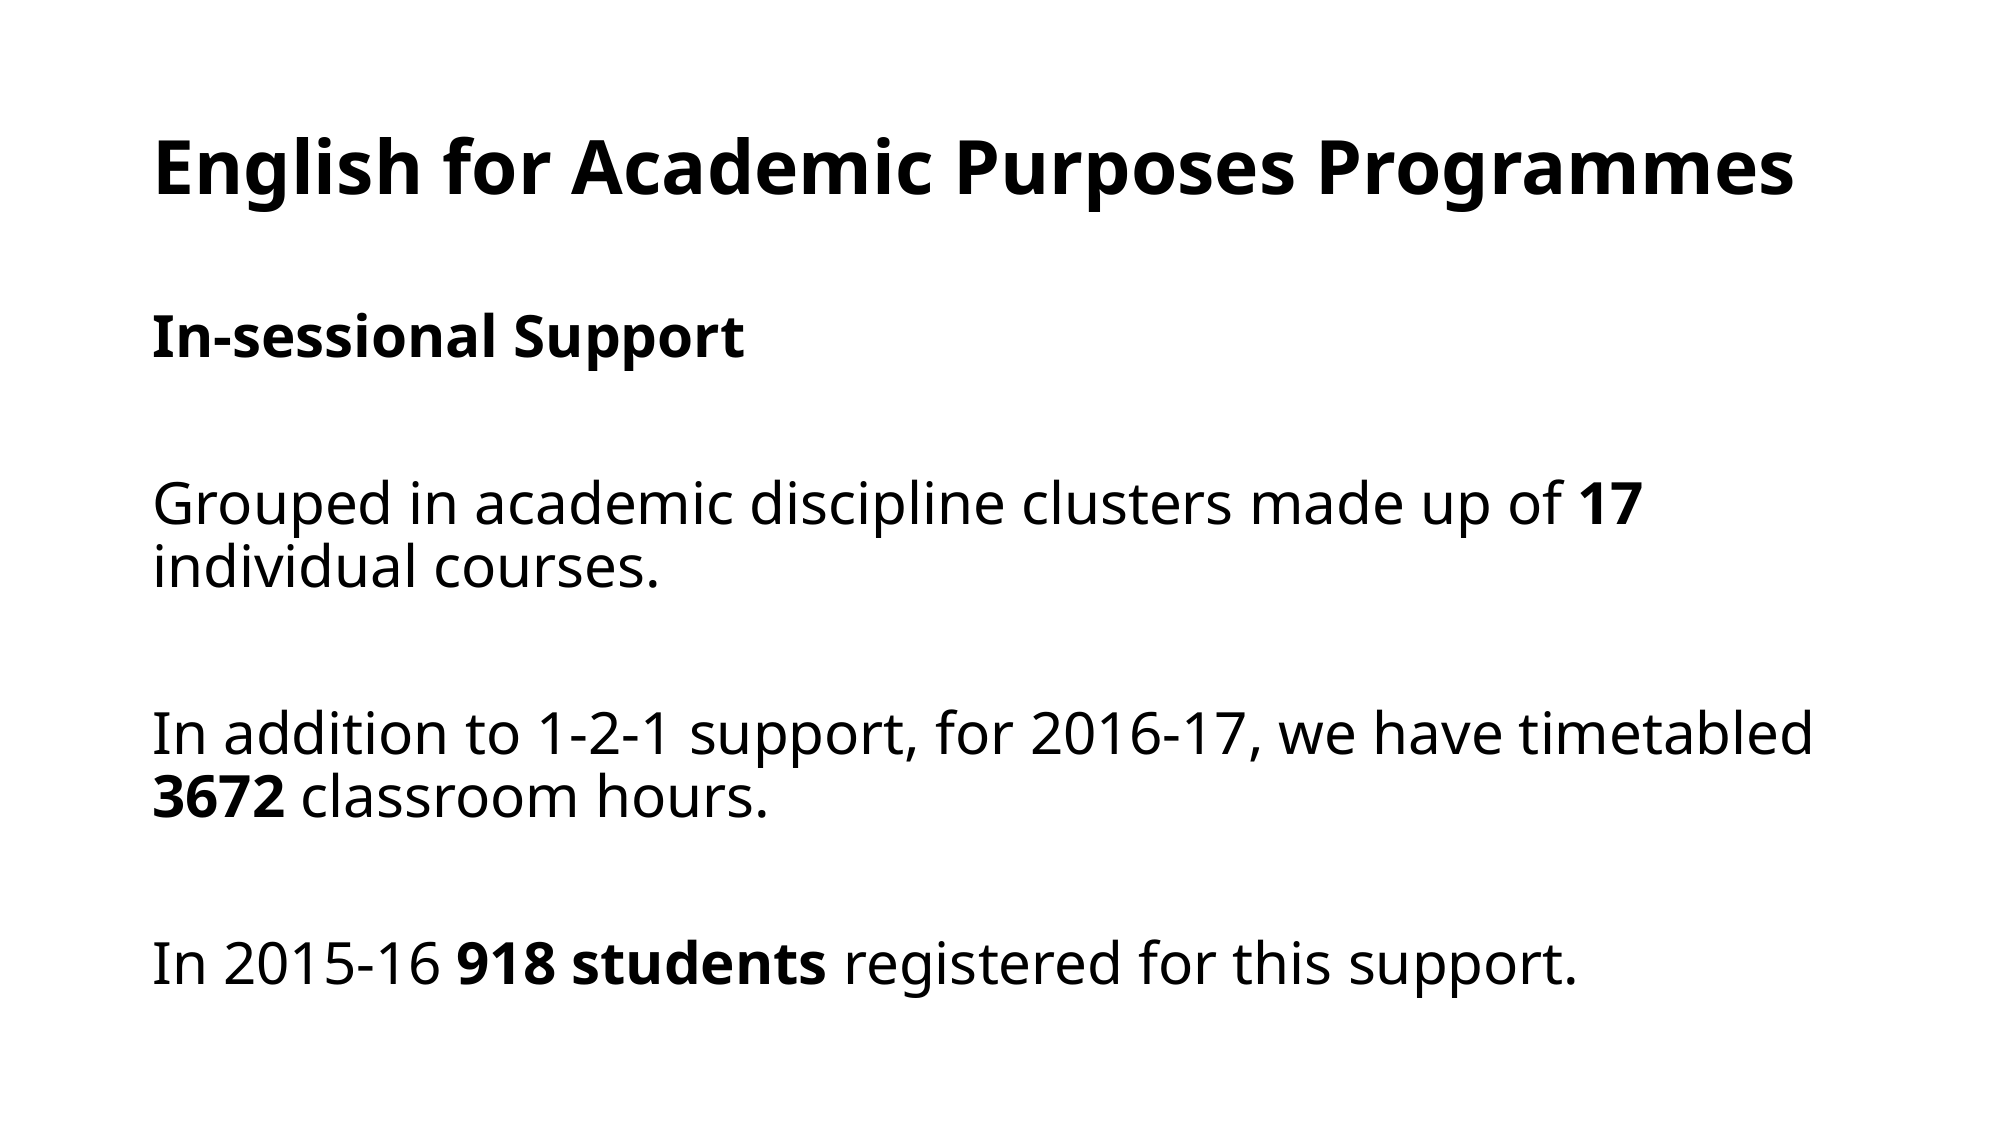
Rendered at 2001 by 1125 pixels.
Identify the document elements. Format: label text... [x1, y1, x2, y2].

list In-sessional Support Grouped in academic discipline clusters made up of 17 individual courses. In addition to 1-2-1 support, for 2016-17, we have timetabled 3672 classroom hours. In 2015-16 918 students registered for this support. [137, 299, 1863, 1014]
title English for Academic Purposes Programmes [137, 59, 1863, 281]
